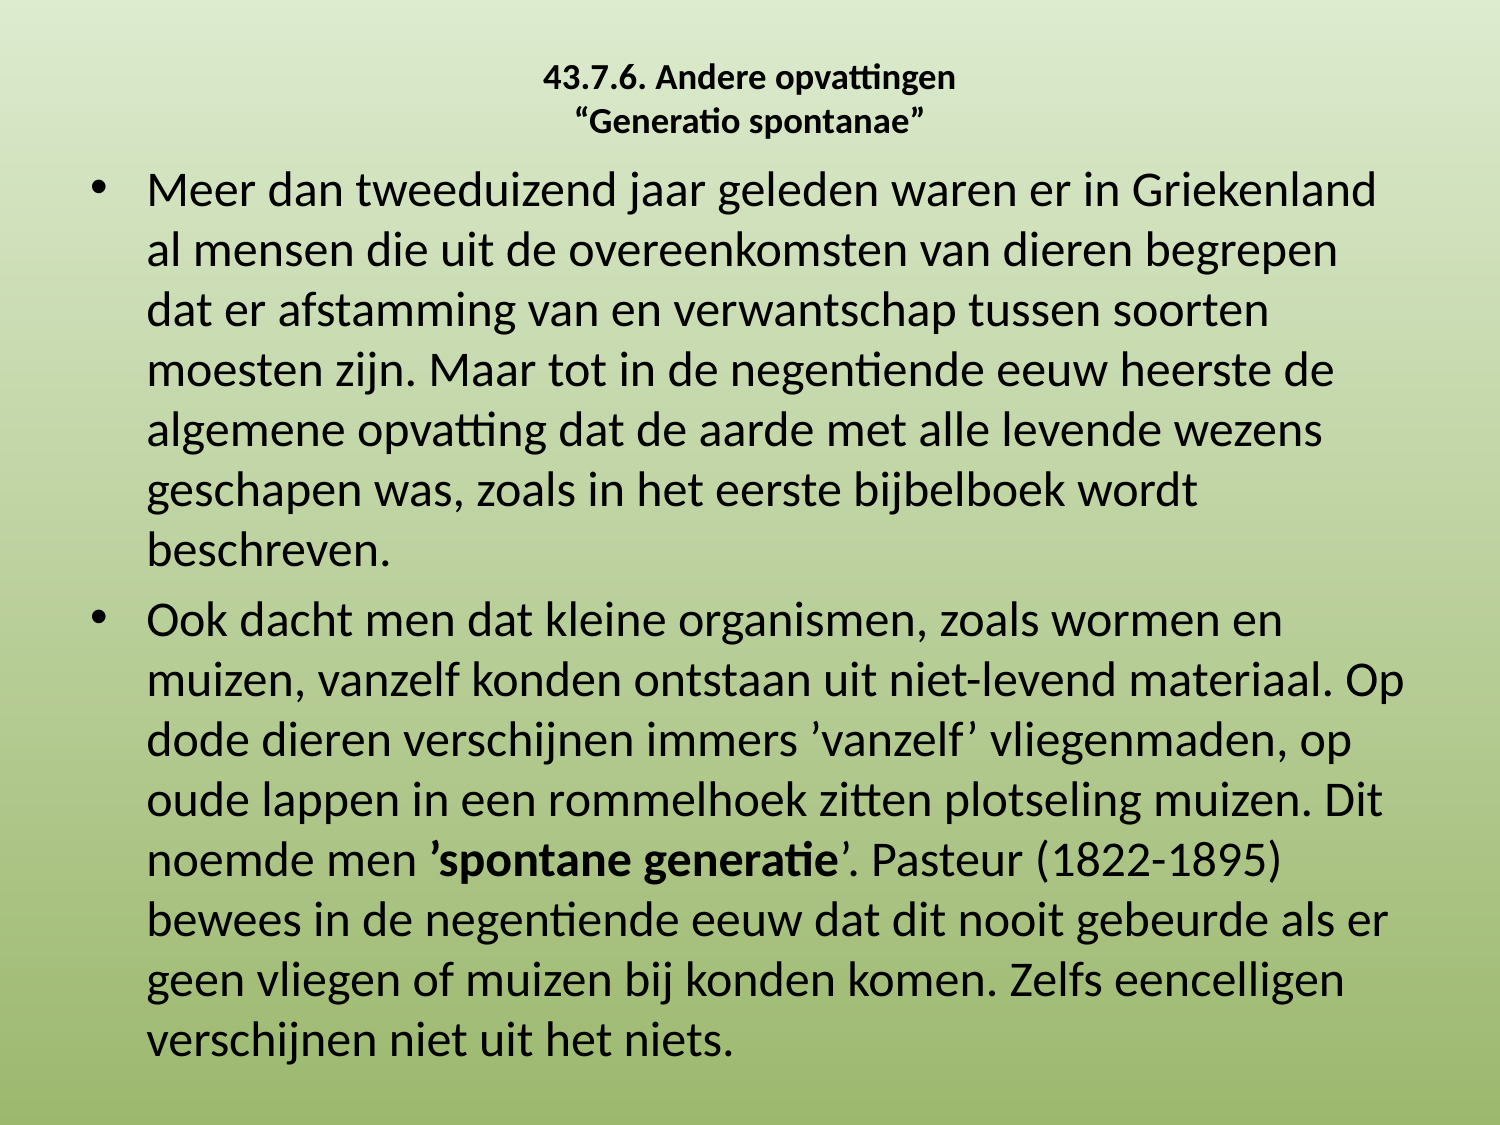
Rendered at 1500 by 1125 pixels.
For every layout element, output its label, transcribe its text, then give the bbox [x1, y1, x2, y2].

list Meer dan tweeduizend jaar geleden waren er in Griekenland al mensen die uit de overeenkomsten van dieren begrepen dat er afstamming van en verwantschap tussen soorten moesten zijn. Maar tot in de negentiende eeuw heerste de algemene opvatting dat de aarde met alle levende wezens geschapen was, zoals in het eerste bijbelboek wordt beschreven. Ook dacht men dat kleine organismen, zoals wormen en muizen, vanzelf konden ontstaan uit niet-levend materiaal. Op dode dieren verschijnen immers ’vanzelf’ vliegenmaden, op oude lappen in een rommelhoek zitten plotseling muizen. Dit noemde men ’spontane generatie’. Pasteur (1822-1895) bewees in de negentiende eeuw dat dit nooit gebeurde als er geen vliegen of muizen bij konden komen. Zelfs eencelligen verschijnen niet uit het niets. [75, 149, 1425, 1083]
title 43.7.6. Andere opvattingen “Generatio spontanae” [75, 45, 1425, 149]
